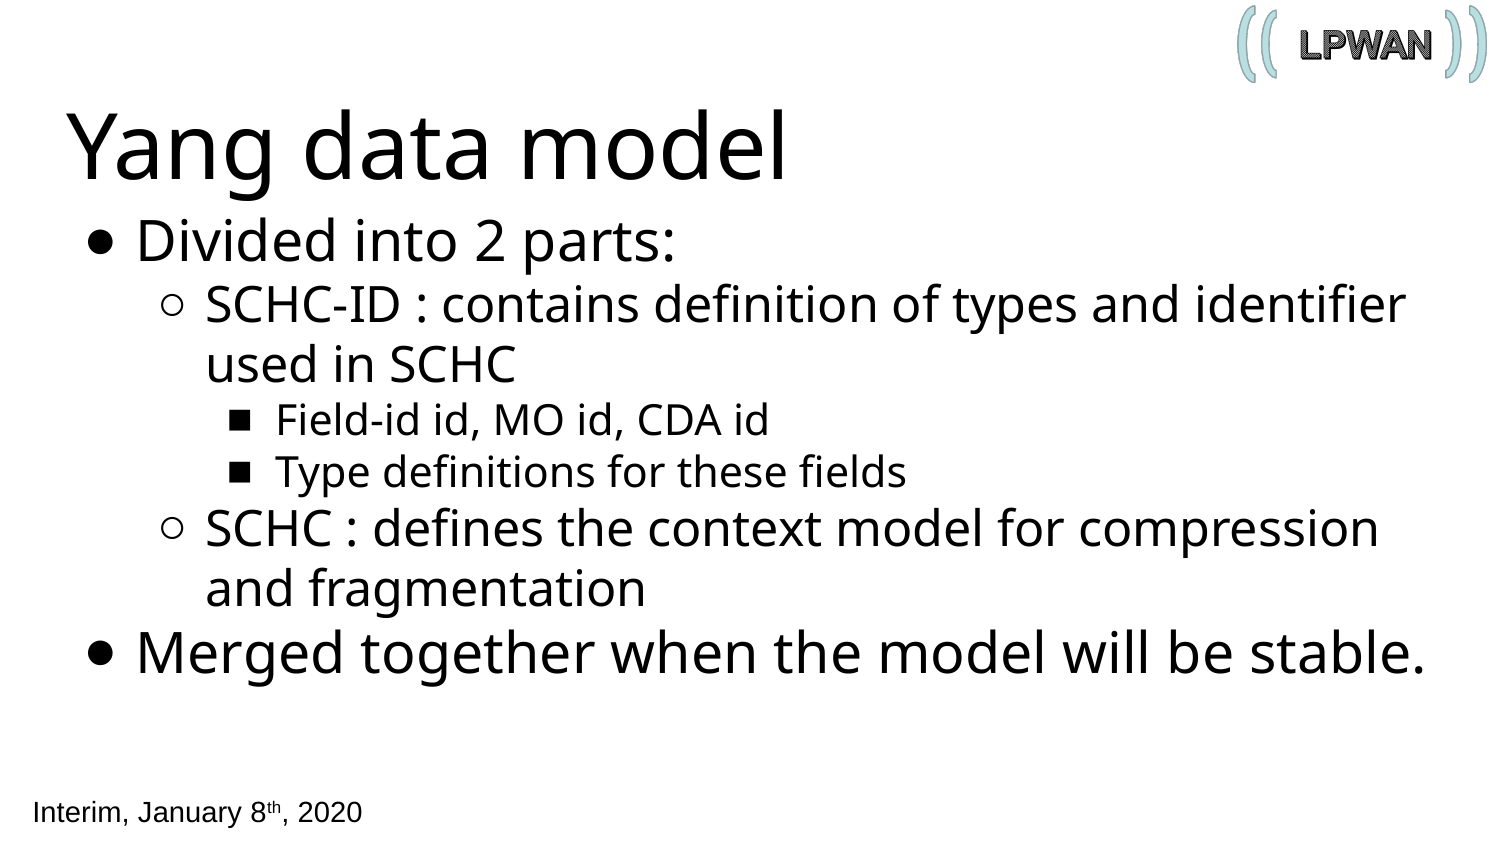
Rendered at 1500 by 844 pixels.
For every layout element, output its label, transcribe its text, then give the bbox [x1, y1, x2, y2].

list Divided into 2 parts: SCHC-ID : contains definition of types and identifier used in SCHC Field-id id, MO id, CDA id Type definitions for these fields SCHC : defines the context model for compression and fragmentation Merged together when the model will be stable. [51, 189, 1449, 750]
picture [1237, 5, 1487, 83]
title Yang data model [51, 72, 1449, 167]
